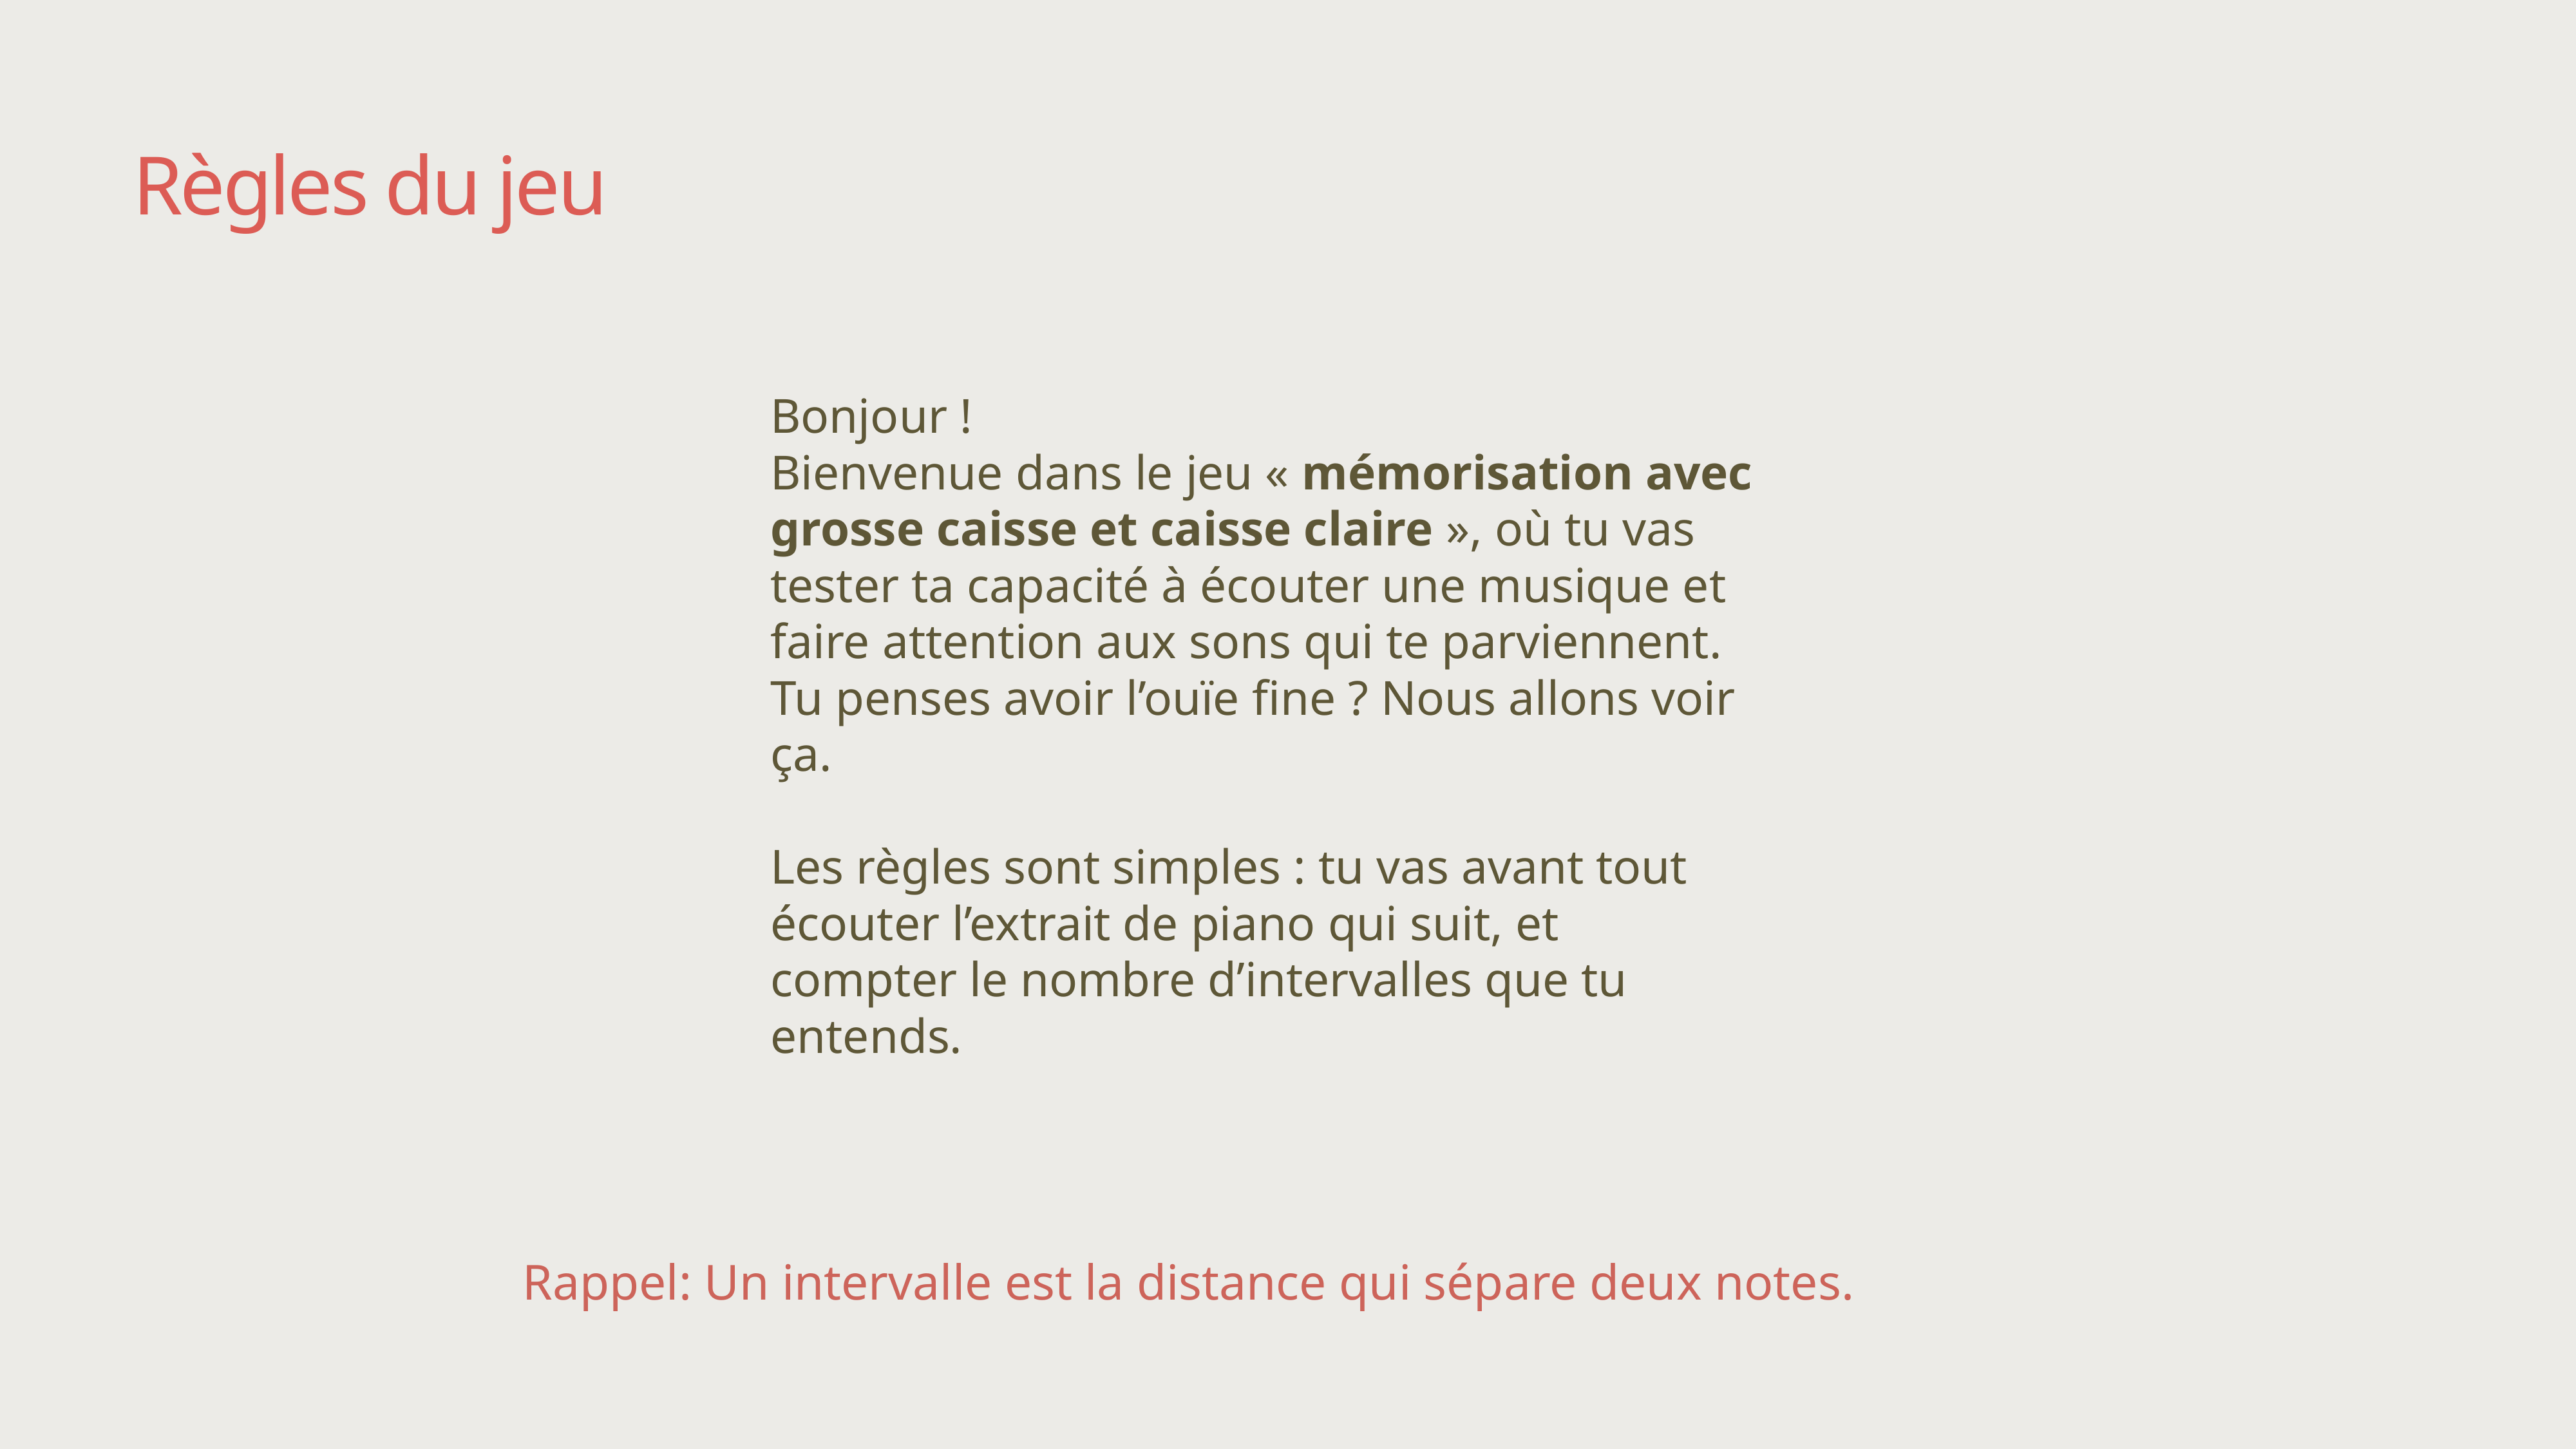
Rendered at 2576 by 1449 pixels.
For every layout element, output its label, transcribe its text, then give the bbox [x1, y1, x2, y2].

title Règles du jeu [127, 111, 2449, 236]
text_box Bonjour ! Bienvenue dans le jeu « mémorisation avec grosse caisse et caisse claire », où tu vas tester ta capacité à écouter une musique et faire attention aux sons qui te parviennent. Tu penses avoir l’ouïe fine ? Nous allons voir ça. Les règles sont simples : tu vas avant tout écouter l’extrait de piano qui suit, et compter le nombre d’intervalles que tu entends. [765, 381, 1761, 1068]
text_box Rappel: Un intervalle est la distance qui sépare deux notes. [517, 1246, 2008, 1315]
